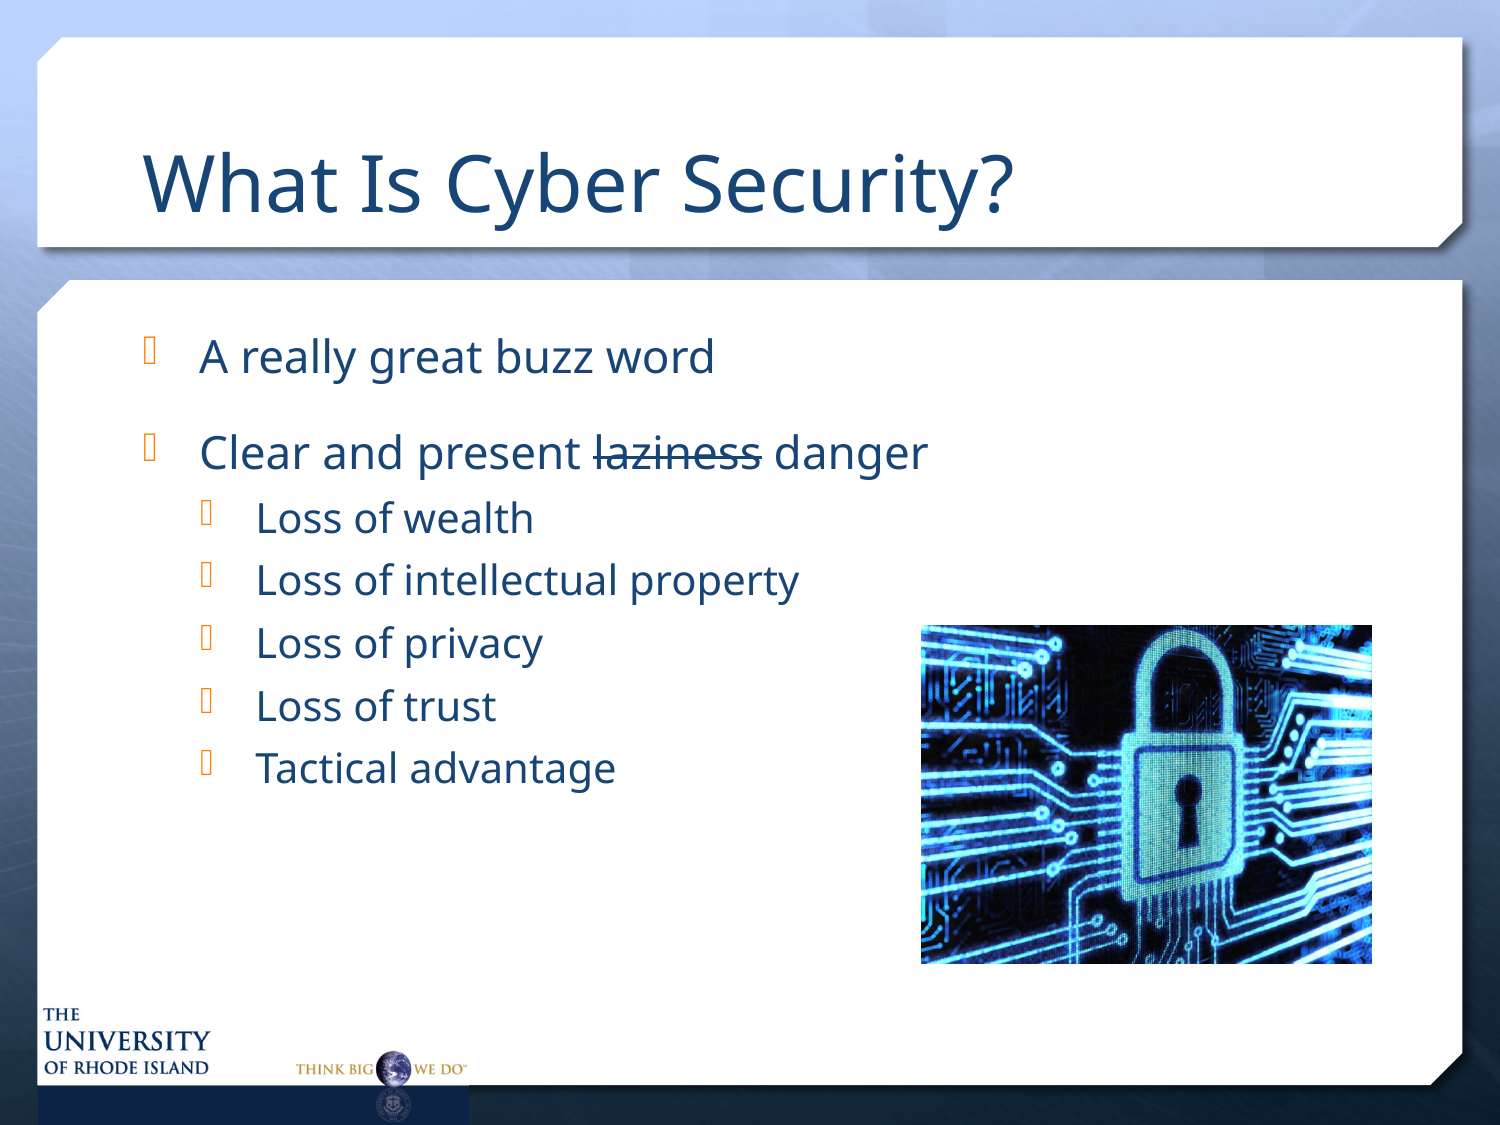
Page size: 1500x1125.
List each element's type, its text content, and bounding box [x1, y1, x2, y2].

picture [38, 1004, 469, 1125]
picture [921, 625, 1373, 964]
list A really great buzz word Clear and present laziness danger Loss of wealth Loss of intellectual property Loss of privacy Loss of trust Tactical advantage [127, 319, 1372, 978]
title What Is Cyber Security? [127, 48, 1372, 236]
